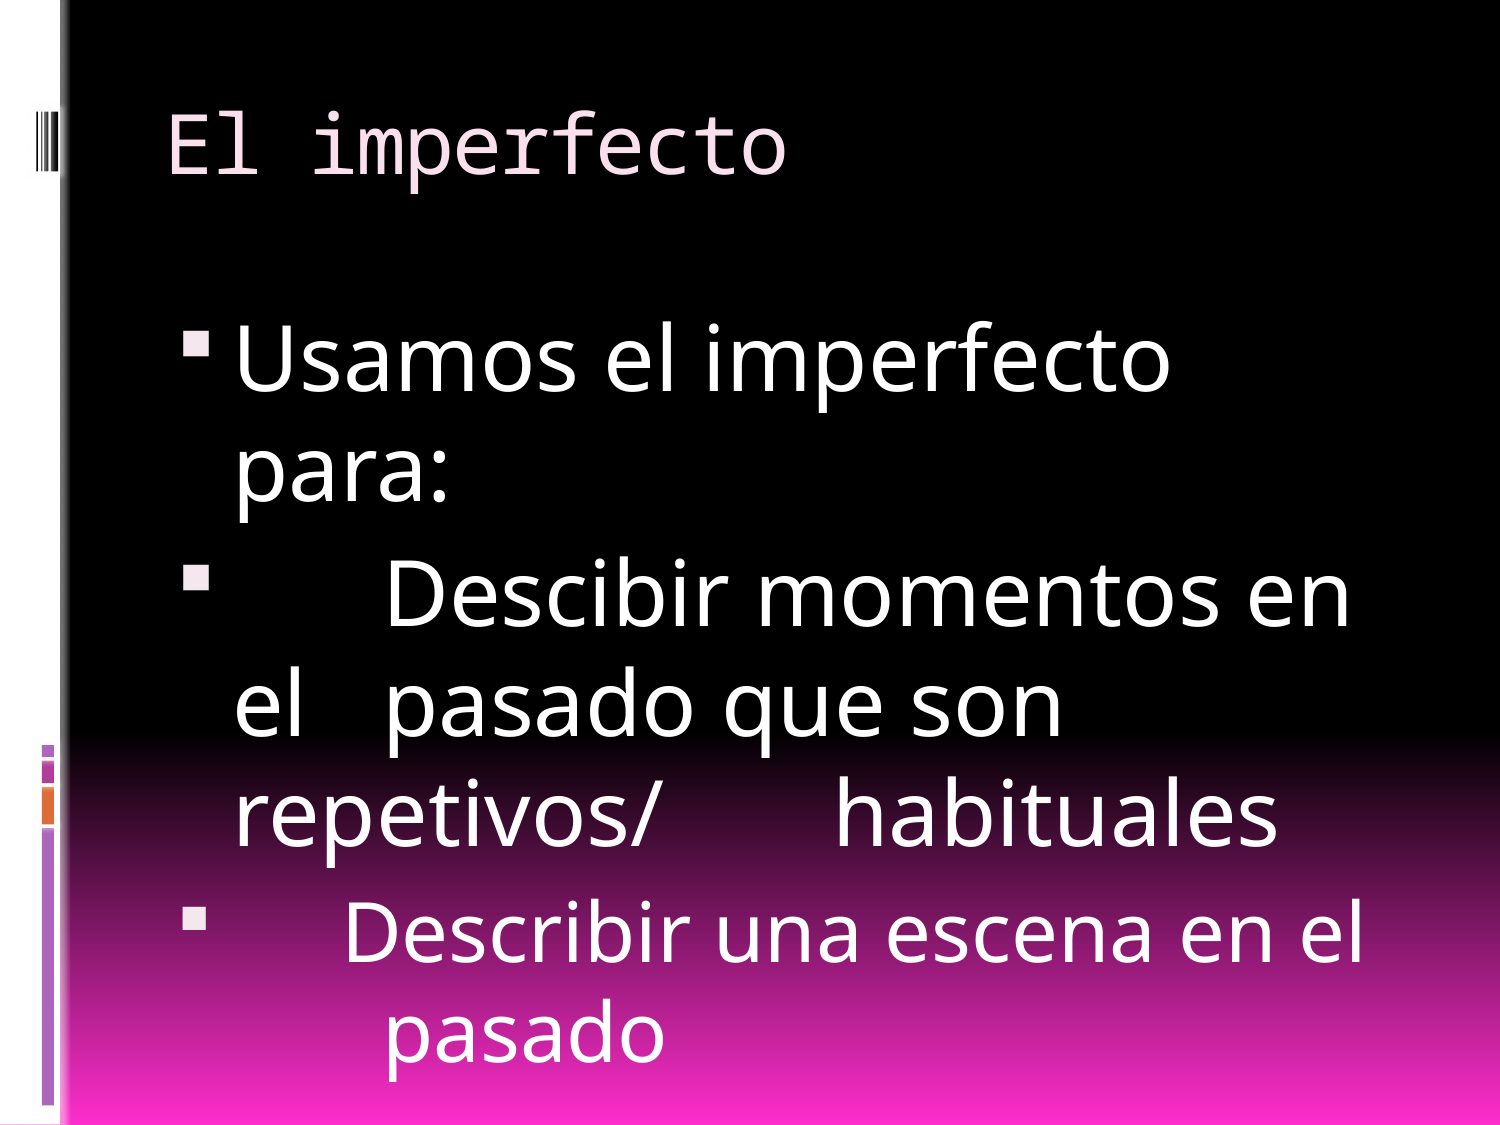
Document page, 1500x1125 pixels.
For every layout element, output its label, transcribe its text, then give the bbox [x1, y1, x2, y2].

title El imperfecto [150, 83, 1425, 234]
list Usamos el imperfecto para: Descibir momentos en el pasado que son repetivos/ habituales Describir una escena en el pasado DESCRIBIR [150, 292, 1425, 1043]
